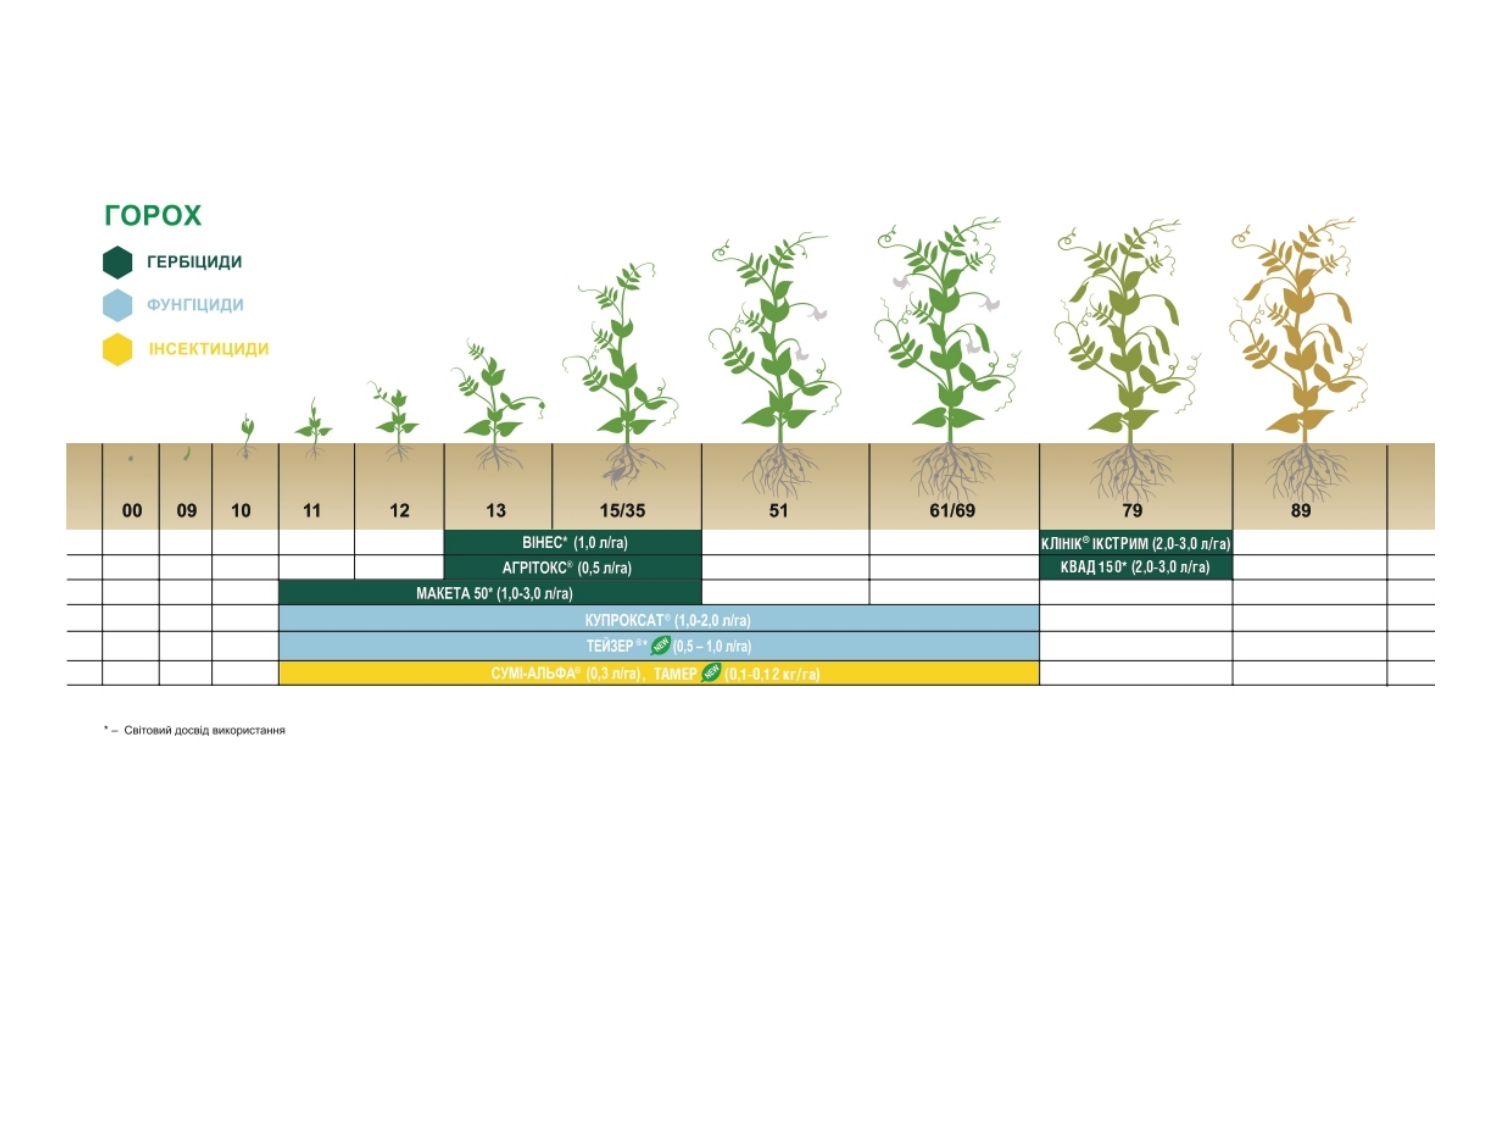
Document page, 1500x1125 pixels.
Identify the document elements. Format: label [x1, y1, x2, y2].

picture [52, 148, 1435, 776]
